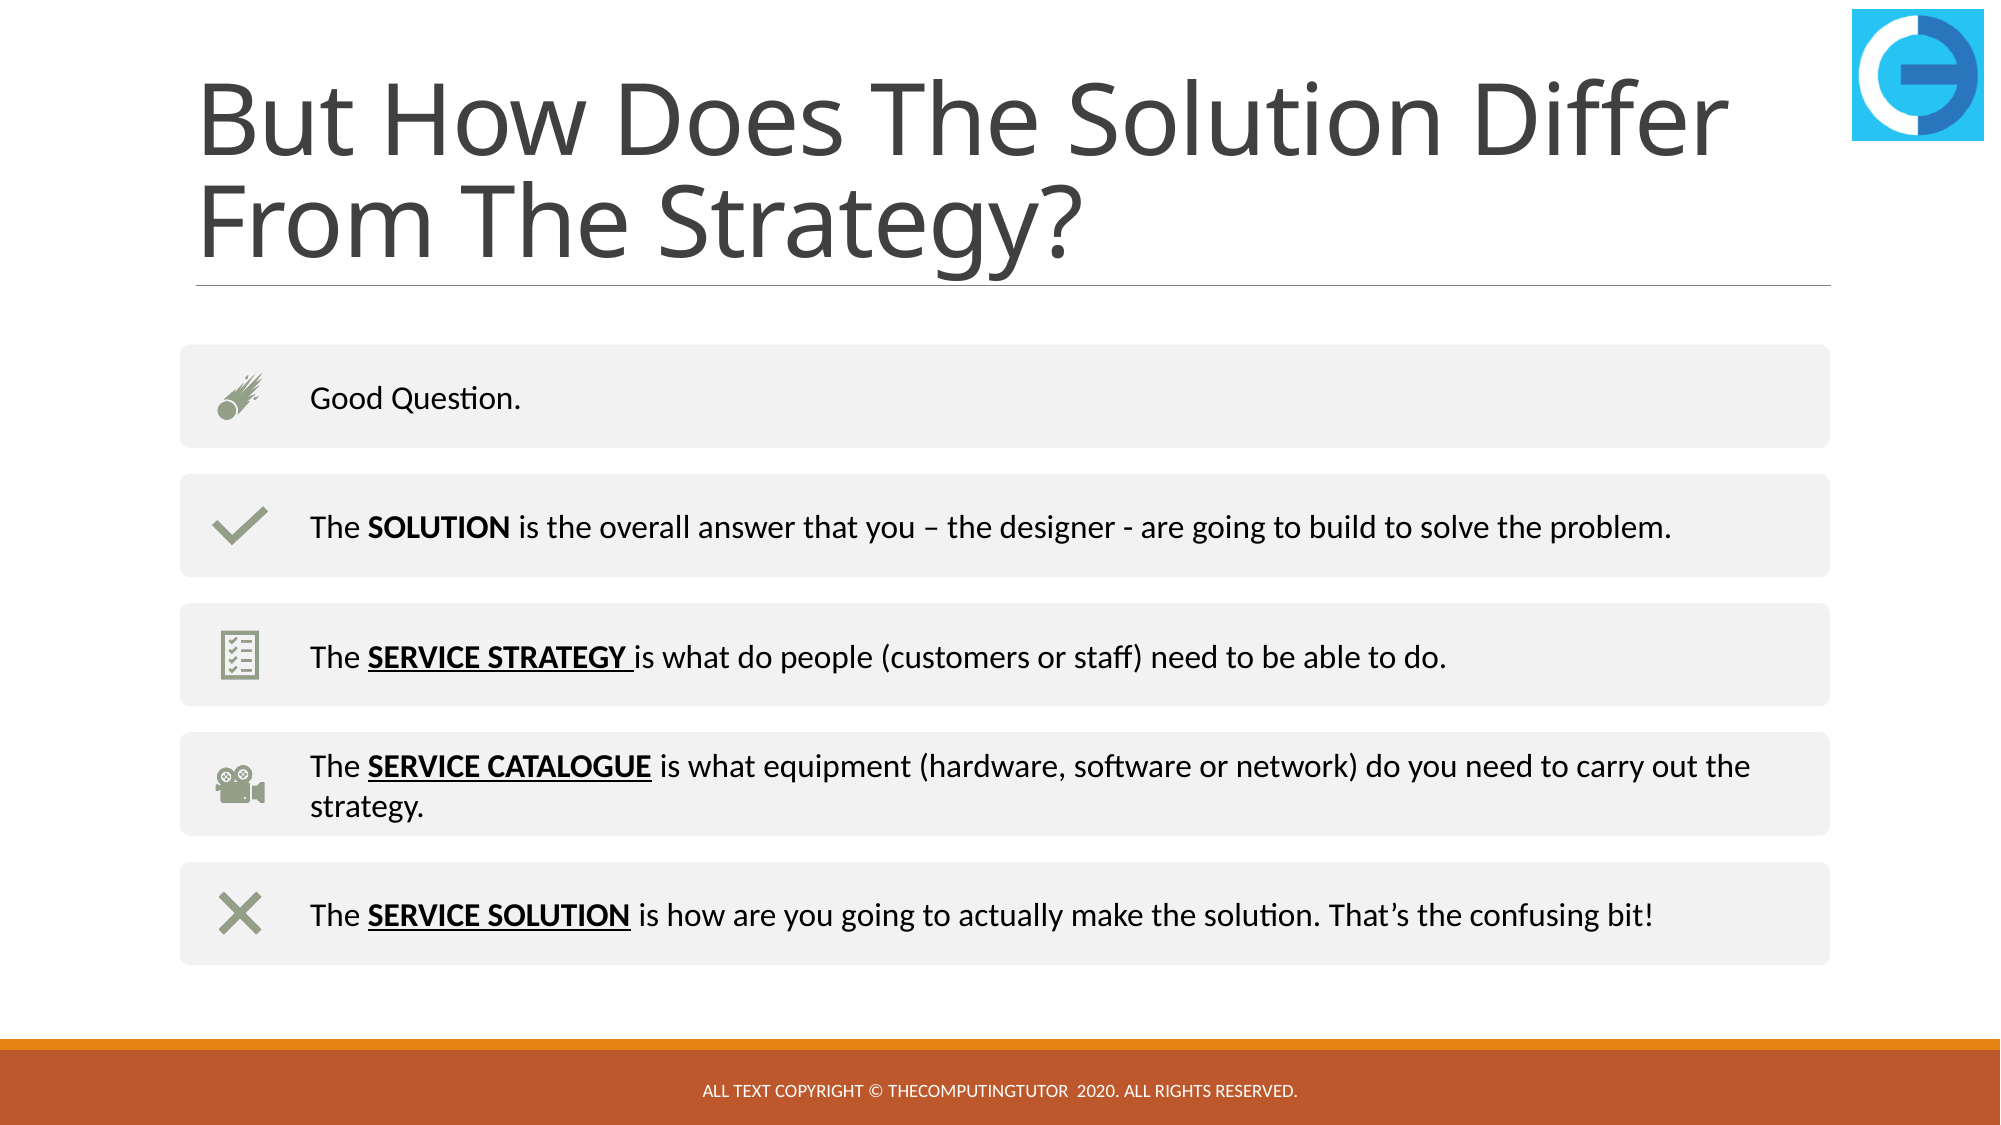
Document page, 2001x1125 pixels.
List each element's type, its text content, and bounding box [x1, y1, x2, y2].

footer All text copyright © TheComputingTutor 2020. All rights Reserved. [604, 1059, 1396, 1120]
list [179, 343, 1831, 966]
title But How Does The Solution Differ From The Strategy? [180, 47, 1830, 285]
picture [1852, 9, 1984, 141]
